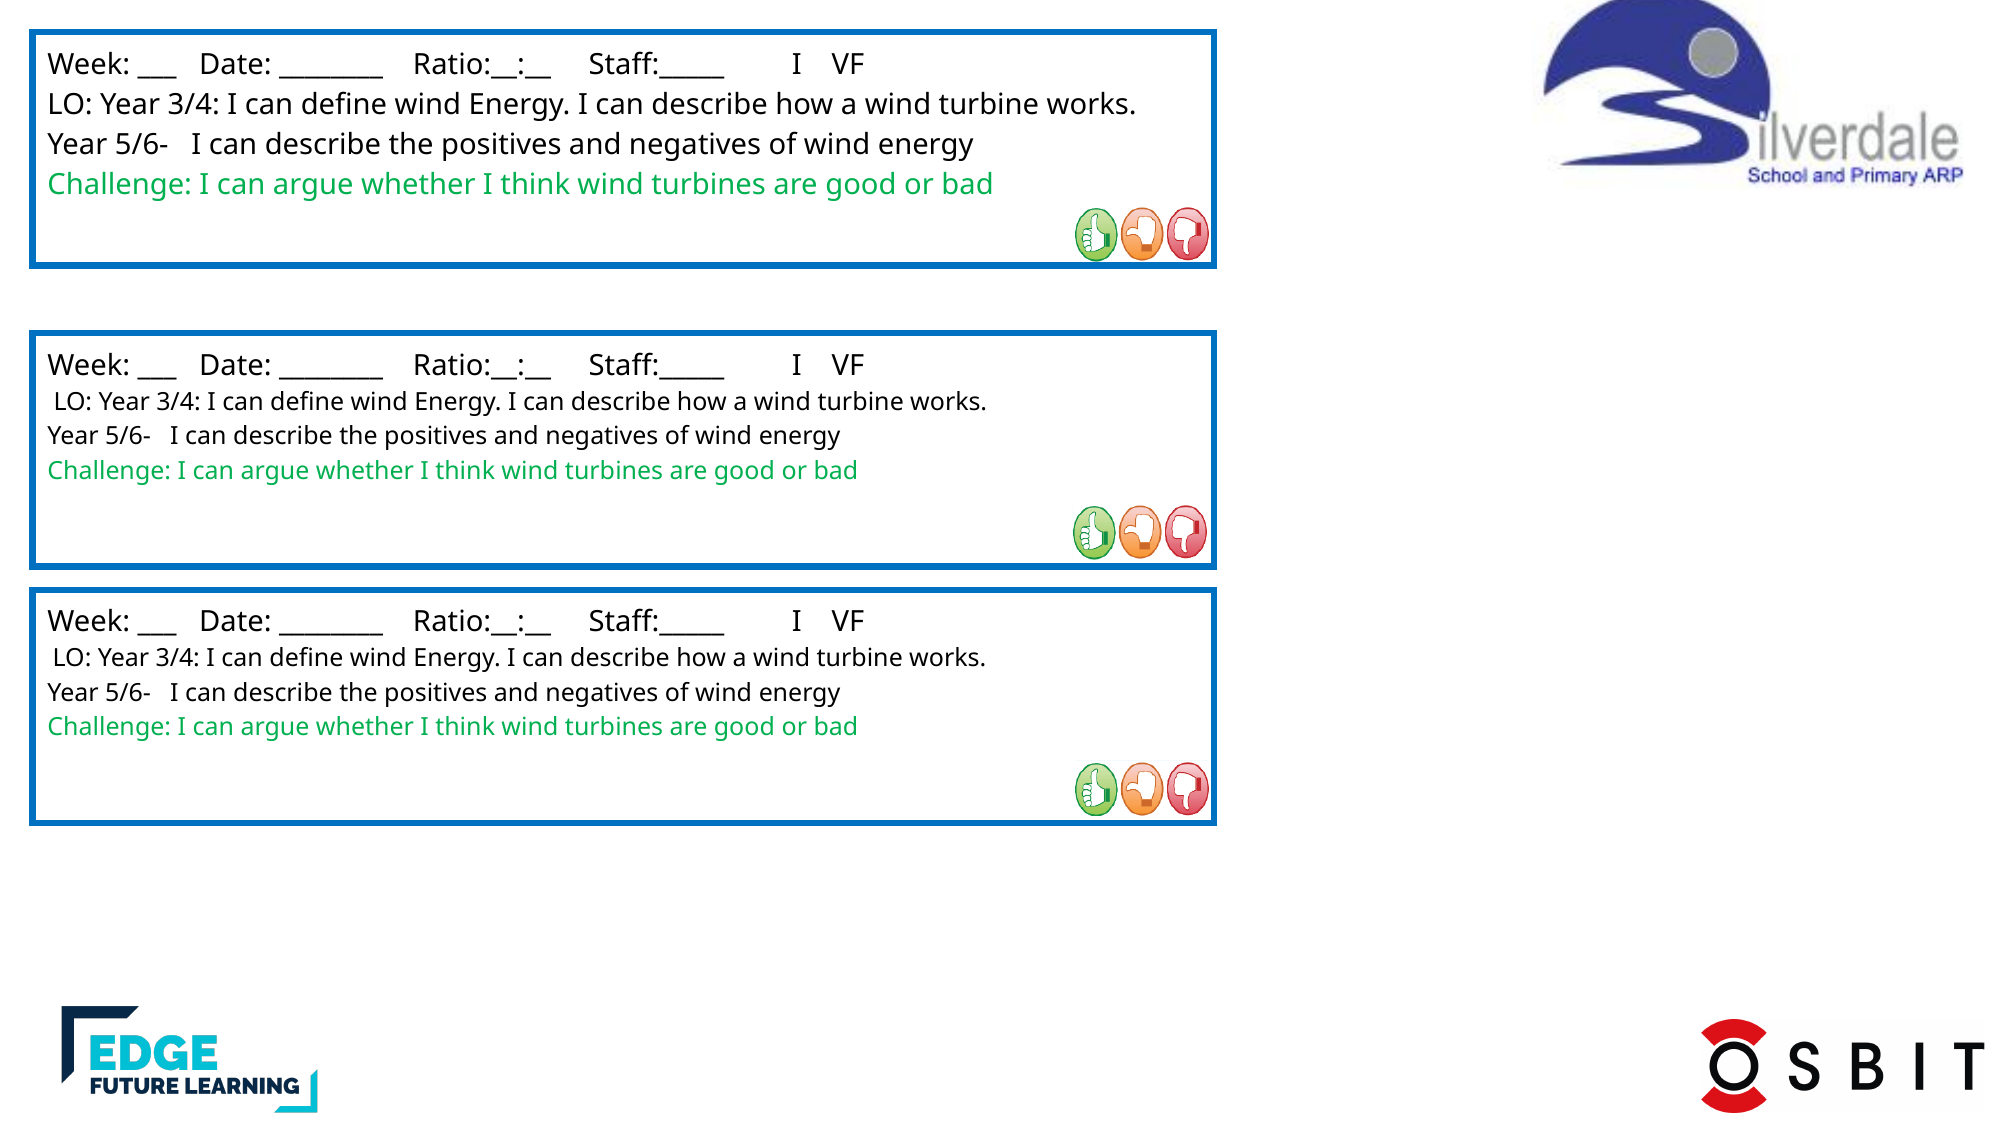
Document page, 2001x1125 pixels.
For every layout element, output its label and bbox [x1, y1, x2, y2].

text_box [0, 0, 2000, 1125]
picture [20, 958, 330, 1125]
